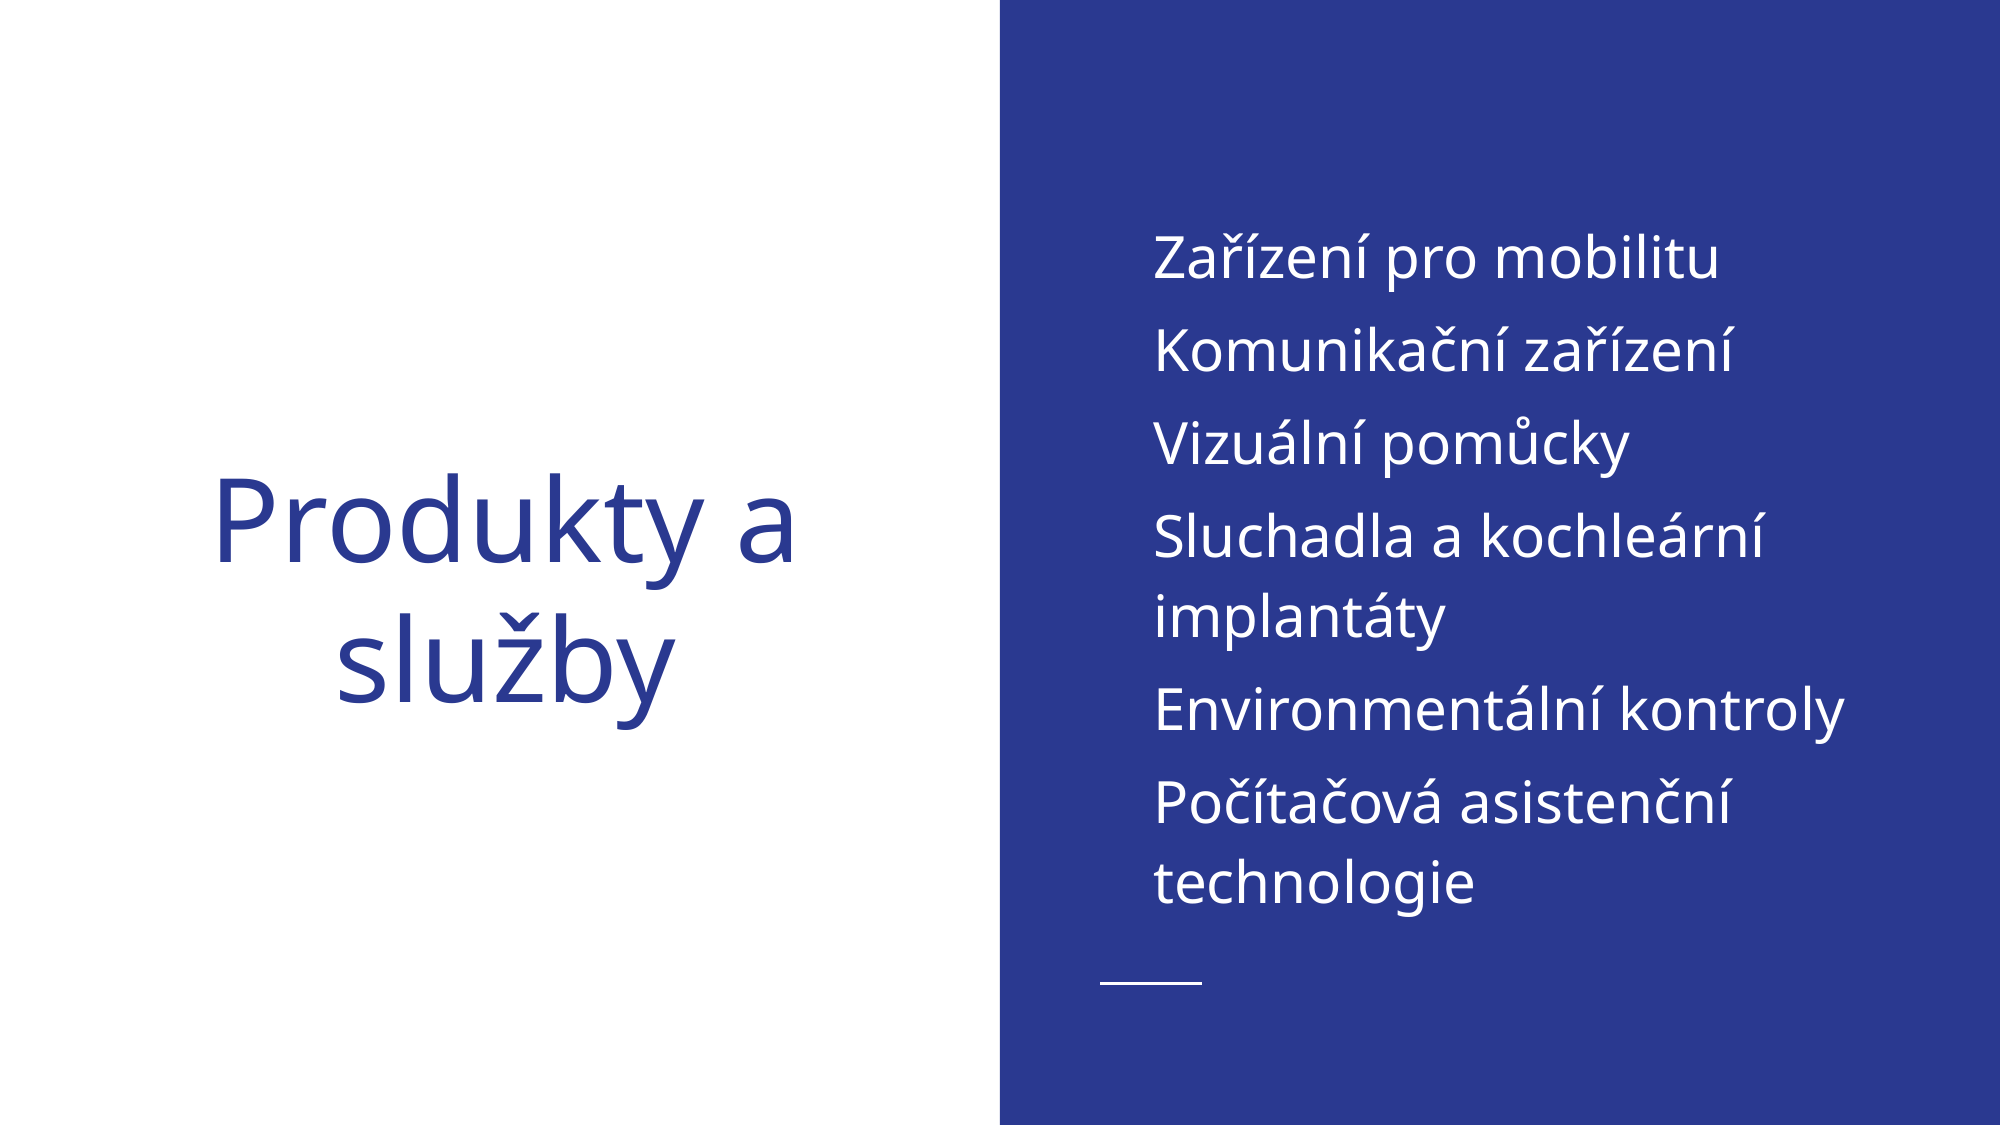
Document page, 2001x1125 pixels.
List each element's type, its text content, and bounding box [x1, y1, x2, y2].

list Zařízení pro mobilitu Komunikační zařízení Vizuální pomůcky Sluchadla a kochleární implantáty Environmentální kontroly Počítačová asistenční technologie [1081, 158, 1922, 967]
title Produkty a služby [62, 391, 948, 734]
